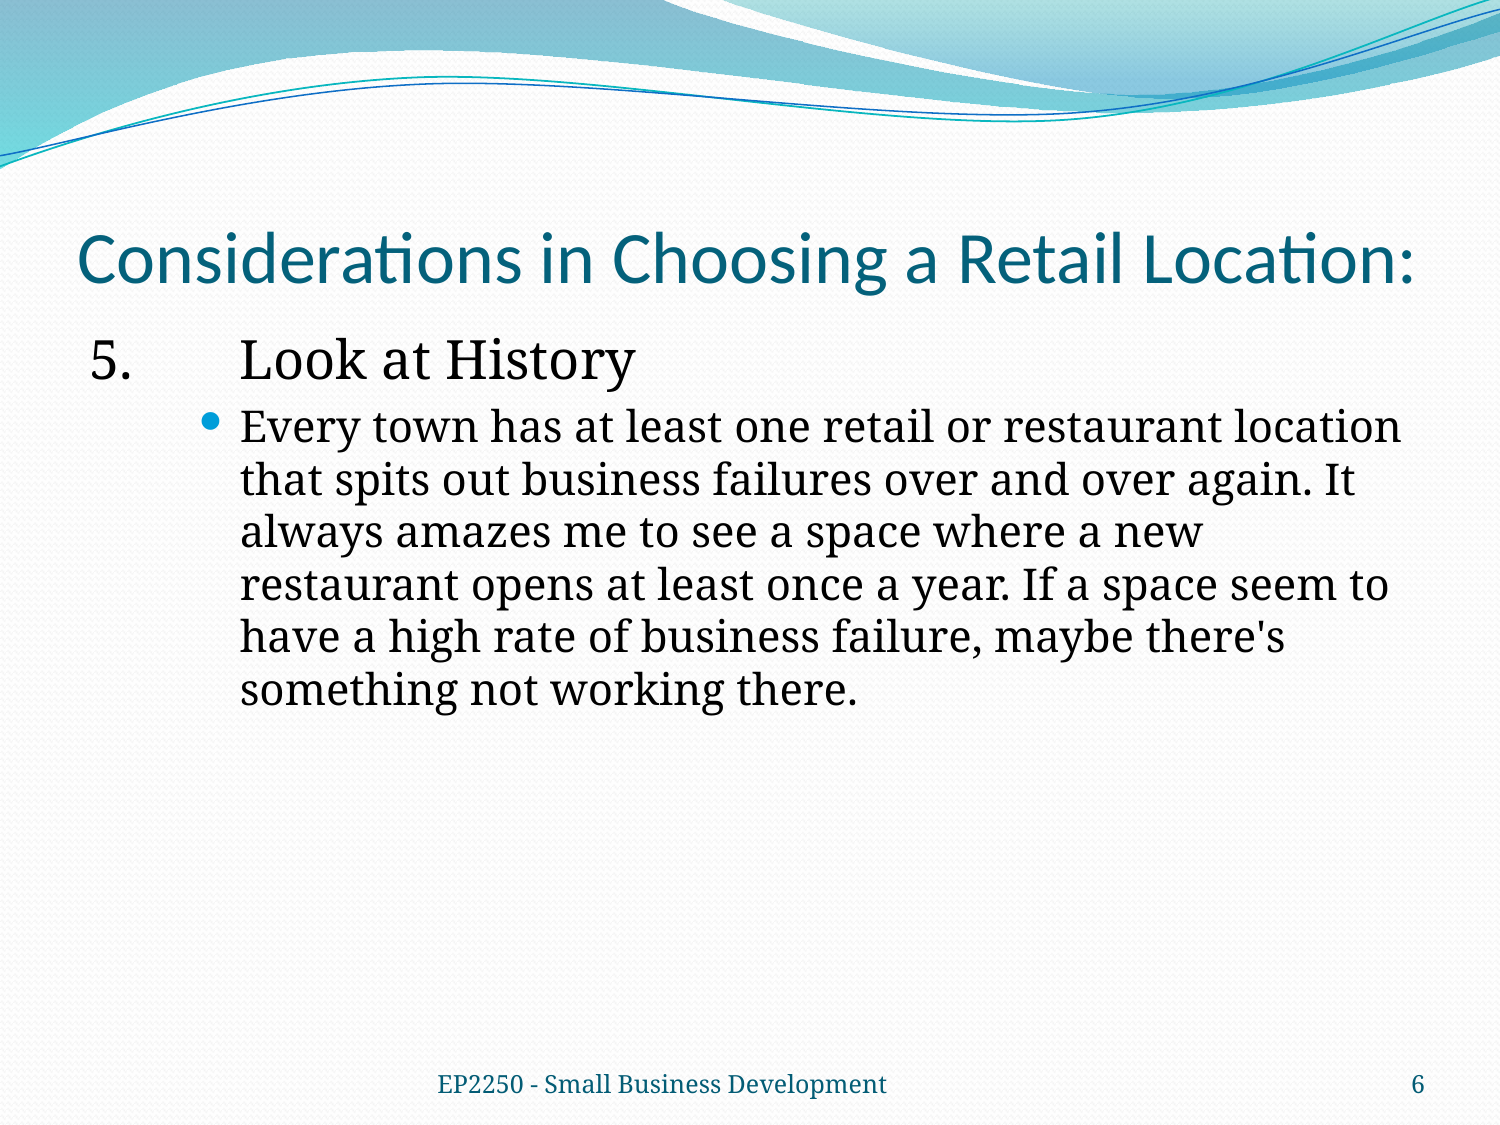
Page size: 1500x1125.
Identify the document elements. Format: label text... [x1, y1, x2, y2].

list 5. Look at History Every town has at least one retail or restaurant location that spits out business failures over and over again. It always amazes me to see a space where a new restaurant opens at least once a year. If a space seem to have a high rate of business failure, maybe there's something not working there. [75, 317, 1425, 1038]
slide_number 6 [1299, 1042, 1425, 1103]
footer EP2250 - Small Business Development [437, 1042, 988, 1103]
title Considerations in Choosing a Retail Location: [77, 200, 1428, 388]
